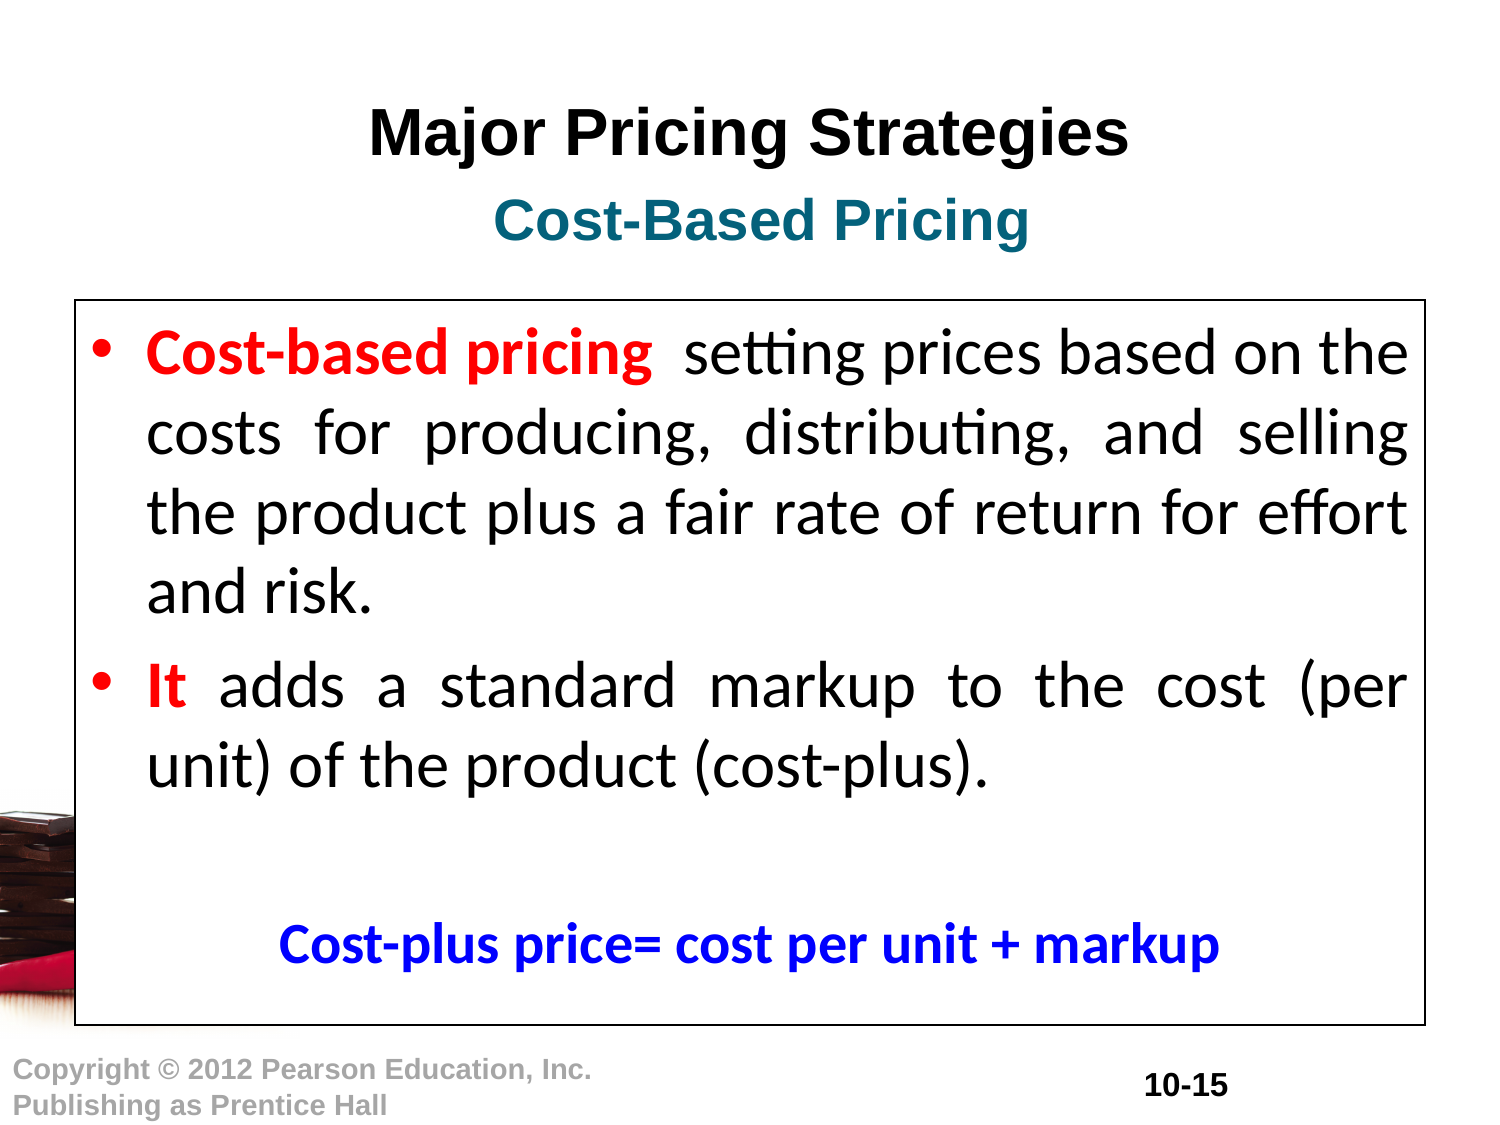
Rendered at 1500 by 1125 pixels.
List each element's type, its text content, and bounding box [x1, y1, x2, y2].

list Cost-based pricing setting prices based on the costs for producing, distributing, and selling the product plus a fair rate of return for effort and risk. It adds a standard markup to the cost (per unit) of the product (cost-plus). Cost-plus price= cost per unit + markup [74, 299, 1426, 1026]
picture [0, 789, 300, 1039]
title Major Pricing Strategies [112, 37, 1388, 226]
list Cost-Based Pricing [174, 174, 1351, 238]
